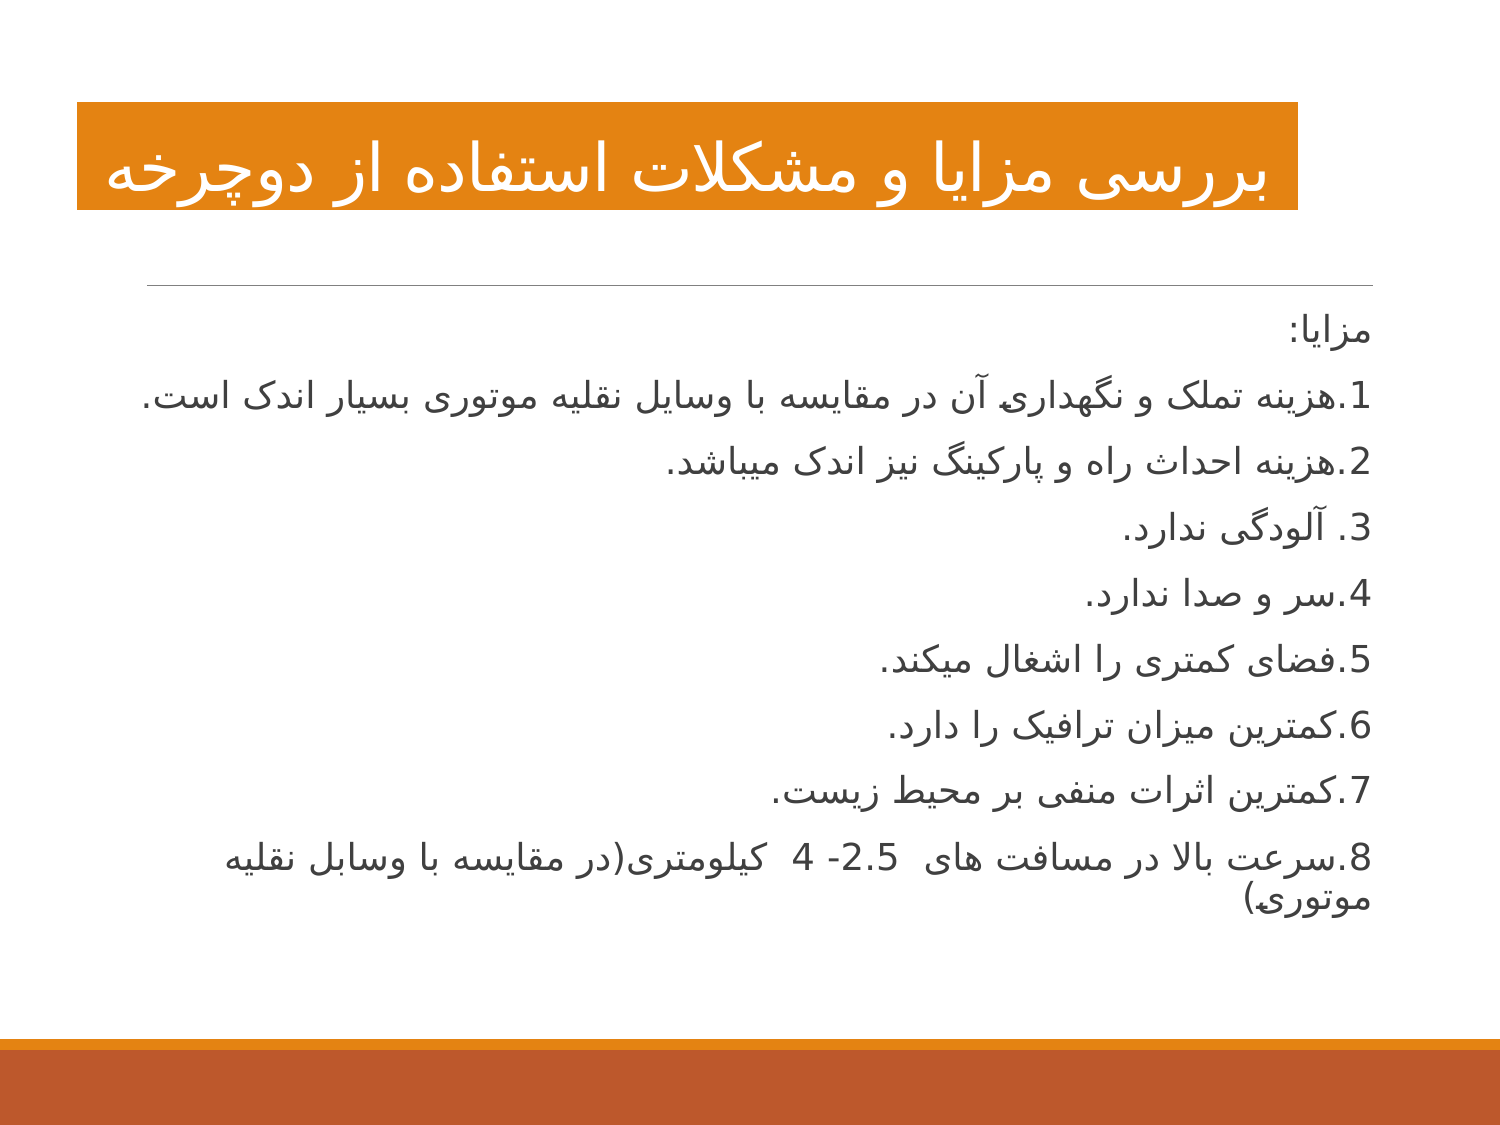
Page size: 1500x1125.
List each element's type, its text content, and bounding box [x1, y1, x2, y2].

title بررسی مزایا و مشکلات استفاده از دوچرخه [73, 98, 1302, 215]
list مزایا: 1.هزینه تملک و نگهداری آن در مقایسه با وسایل نقلیه موتوری بسیار اندک است. 2.هزینه احداث راه و پارکینگ نیز اندک میباشد. 3. آلودگی ندارد. 4.سر و صدا ندارد. 5.فضای کمتری را اشغال میکند. 6.کمترین میزان ترافیک را دارد. 7.کمترین اثرات منفی بر محیط زیست. 8.سرعت بالا در مسافت های 2.5- 4 کیلومتری(در مقایسه با وسابل نقلیه موتوری) [135, 302, 1373, 963]
